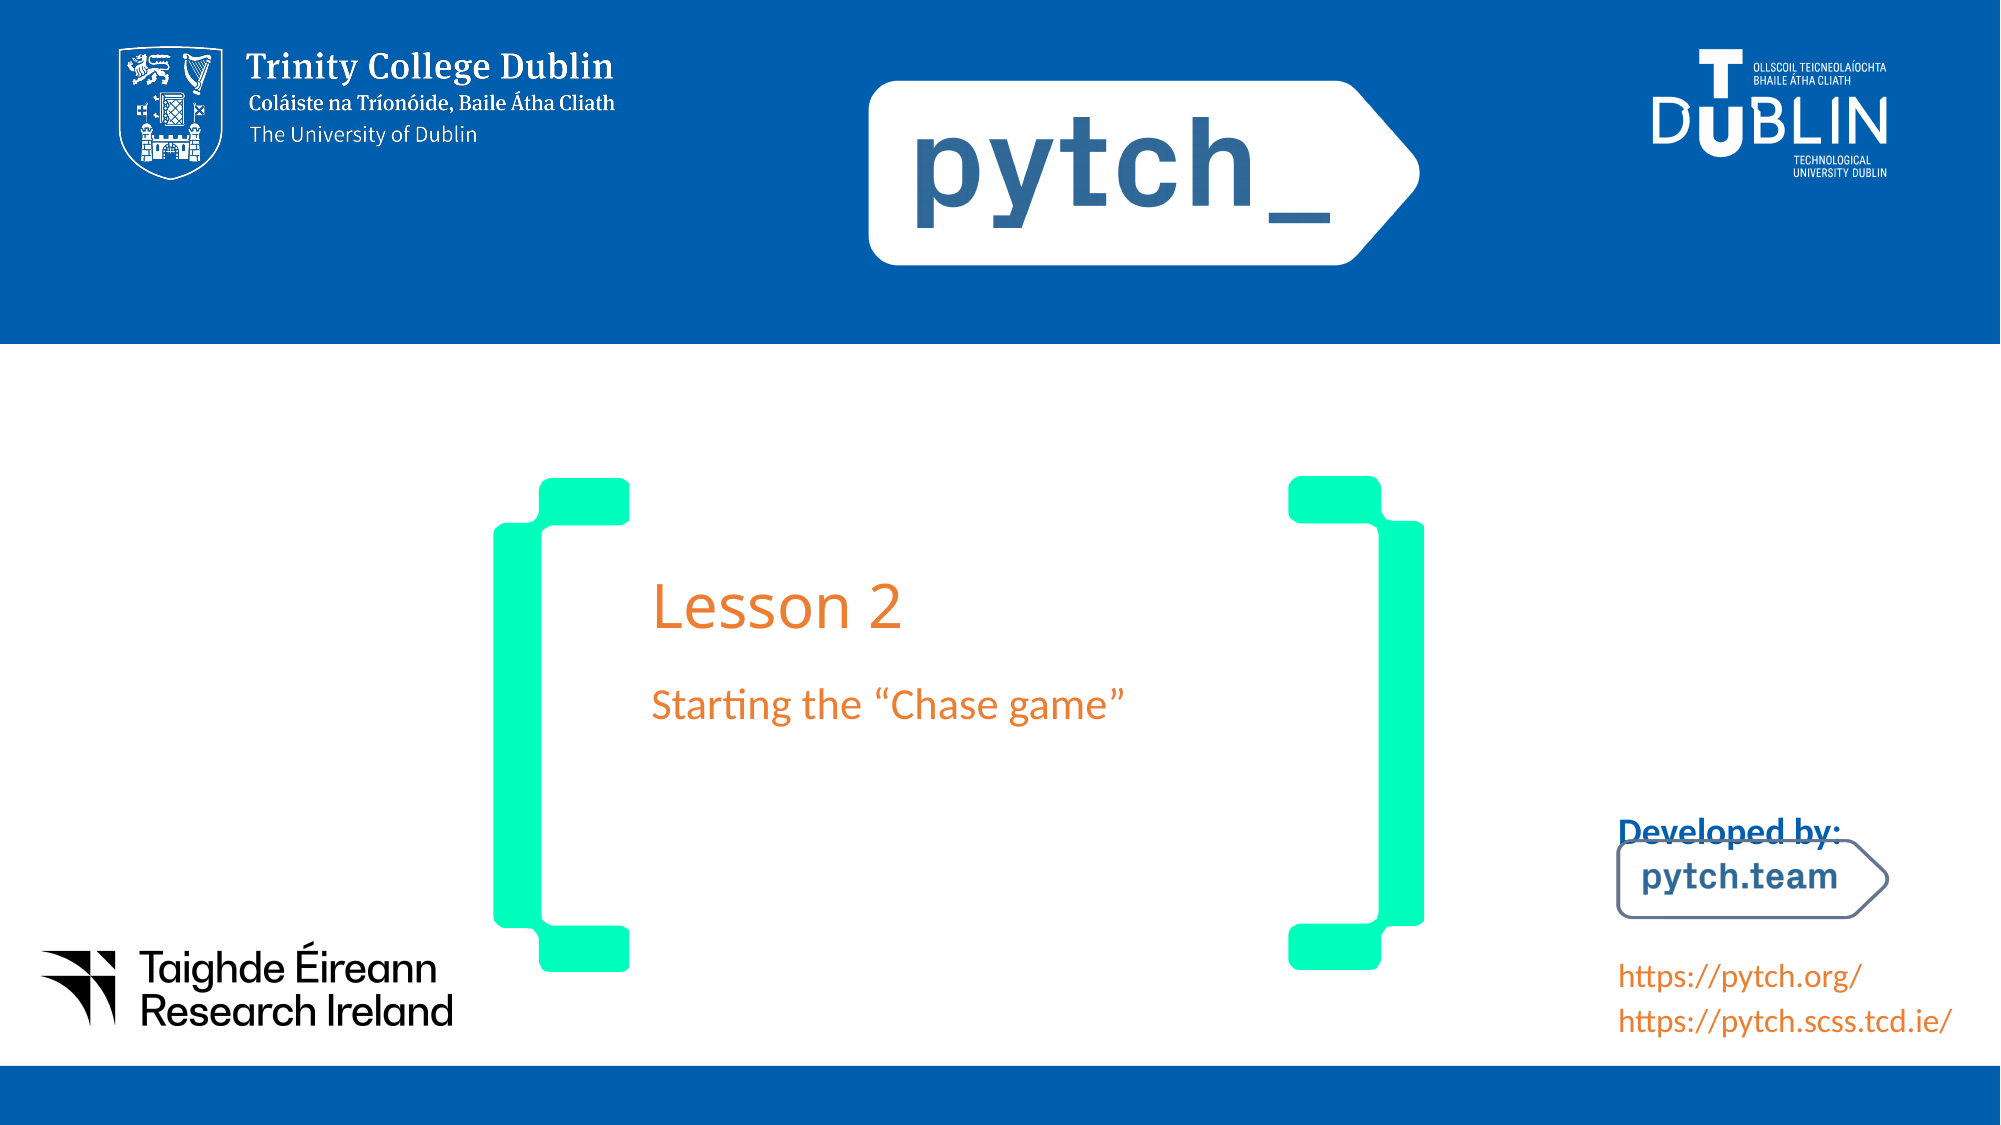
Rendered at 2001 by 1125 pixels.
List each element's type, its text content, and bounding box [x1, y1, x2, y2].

picture [117, 45, 617, 181]
picture [41, 941, 452, 1026]
picture [1618, 17, 1923, 209]
picture [1603, 820, 1905, 940]
text_box Developed by: https://pytch.org/ https://pytch.scss.tcd.ie/ [1603, 762, 1978, 1079]
subtitle Starting the “Chase game” [636, 679, 1318, 739]
picture [696, 36, 1592, 305]
title Lesson 2 [636, 560, 1357, 652]
